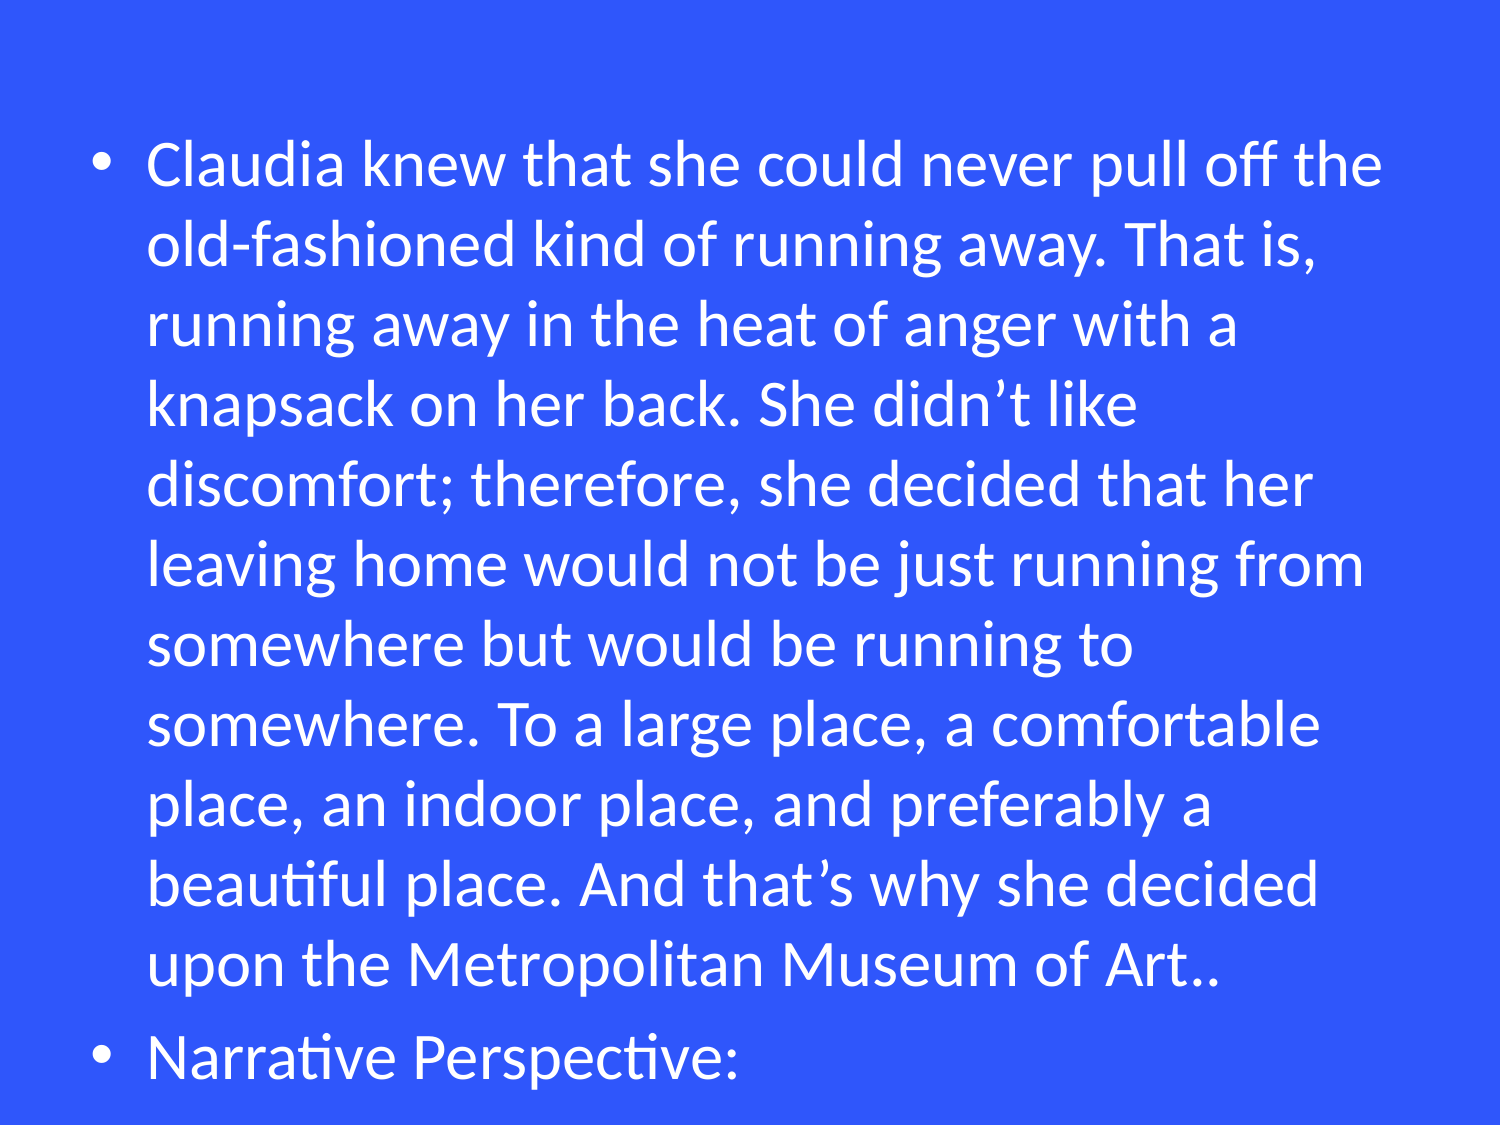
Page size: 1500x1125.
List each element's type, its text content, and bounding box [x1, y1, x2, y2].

title Answer 1 – 20 [1220, 860, 1247, 906]
title Answer 1 – 20 [184, 874, 211, 906]
title Answer 1 – 20 [303, 944, 321, 986]
title Answer 1 – 20 [226, 1047, 242, 1078]
title Answer 1 – 20 [186, 954, 213, 996]
title Answer 1 – 20 [217, 874, 241, 906]
title Answer 1 – 20 [763, 874, 787, 906]
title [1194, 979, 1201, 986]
title Answer 1 – 20 [655, 860, 682, 906]
title Answer 1 – 20 [793, 864, 811, 906]
title Answer 1 – 20 [409, 874, 436, 916]
title Answer 1 – 20 [251, 875, 276, 906]
title Answer 1 – 20 [249, 1047, 265, 1078]
title Answer 1 – 20 [999, 874, 1019, 906]
title Answer 1 – 20 [871, 875, 915, 905]
list Claudia knew that she could never pull off the old-fashioned kind of running away. That is, running away in the heat of anger with a knapsack on her back. She didn’t like discomfort; therefore, she decided that her leaving home would not be just running from somewhere but would be running to somewhere. To a large place, a comfortable place, an indoor place, and preferably a beautiful place. And that’s why she decided upon the Metropolitan Museum of Art.. Narrative Perspective: [75, 112, 1425, 855]
title Answer 1 – 20 [151, 955, 176, 986]
title Answer 1 – 20 [625, 1037, 655, 1079]
title Answer 1 – 20 [532, 1047, 559, 1089]
title Answer 1 – 20 [448, 1047, 475, 1079]
title Answer 1 – 20 [1255, 874, 1282, 906]
title Answer 1 – 20 [662, 1048, 688, 1078]
title Answer 1 – 20 [256, 954, 281, 985]
title Answer 1 – 20 [517, 874, 544, 906]
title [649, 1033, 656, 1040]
title Answer 1 – 20 [701, 954, 725, 986]
title Answer 1 – 20 [151, 1037, 184, 1078]
title Answer 1 – 20 [466, 954, 493, 986]
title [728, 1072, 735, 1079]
title Answer 1 – 20 [343, 875, 368, 906]
title Answer 1 – 20 [730, 860, 755, 905]
title Answer 1 – 20 [1168, 944, 1186, 986]
title Answer 1 – 20 [622, 874, 647, 905]
title Answer 1 – 20 [565, 1047, 592, 1079]
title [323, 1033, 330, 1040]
title Answer 1 – 20 [328, 940, 353, 985]
title Answer 1 – 20 [544, 954, 573, 986]
title Answer 1 – 20 [971, 954, 1014, 985]
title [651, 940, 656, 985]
title Answer 1 – 20 [952, 875, 978, 916]
title Answer 1 – 20 [1107, 944, 1142, 985]
title Answer 1 – 20 [936, 955, 961, 986]
title Answer 1 – 20 [361, 954, 388, 986]
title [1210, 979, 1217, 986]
title Answer 1 – 20 [614, 954, 643, 986]
title Answer 1 – 20 [1070, 941, 1088, 985]
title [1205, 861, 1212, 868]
title Answer 1 – 20 [484, 1047, 500, 1078]
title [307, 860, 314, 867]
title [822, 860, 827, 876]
title Answer 1 – 20 [922, 860, 947, 905]
title Answer 1 – 20 [678, 944, 696, 986]
title Answer 1 – 20 [1060, 874, 1087, 906]
title Answer 1 – 20 [412, 944, 457, 985]
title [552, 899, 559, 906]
title Answer 1 – 20 [1108, 860, 1135, 906]
title Answer 1 – 20 [457, 874, 481, 906]
title Answer 1 – 20 [901, 954, 928, 986]
title Answer 1 – 20 [1143, 874, 1170, 906]
title Answer 1 – 20 [336, 1048, 362, 1078]
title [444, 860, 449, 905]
title Answer 1 – 20 [489, 874, 512, 906]
title Answer 1 – 20 [269, 1047, 293, 1079]
title Answer 1 – 20 [283, 864, 313, 906]
title Answer 1 – 20 [735, 954, 760, 985]
title Answer 1 – 20 [693, 1047, 720, 1079]
title Answer 1 – 20 [367, 1047, 394, 1079]
title Answer 1 – 20 [831, 874, 851, 906]
title Answer 1 – 20 [1037, 954, 1066, 986]
title Answer 1 – 20 [581, 954, 608, 996]
title Answer 1 – 20 [319, 861, 337, 905]
title Answer 1 – 20 [417, 1037, 444, 1078]
title Answer 1 – 20 [1288, 860, 1315, 906]
title Answer 1 – 20 [786, 944, 831, 985]
title Answer 1 – 20 [842, 955, 867, 986]
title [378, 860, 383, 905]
title Answer 1 – 20 [598, 1047, 621, 1079]
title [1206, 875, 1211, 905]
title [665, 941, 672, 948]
title Answer 1 – 20 [704, 864, 722, 906]
title Answer 1 – 20 [1176, 874, 1199, 906]
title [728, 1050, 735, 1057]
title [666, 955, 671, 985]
title Answer 1 – 20 [299, 1037, 329, 1079]
title Answer 1 – 20 [151, 860, 178, 906]
title Answer 1 – 20 [498, 944, 516, 986]
title Answer 1 – 20 [219, 954, 248, 986]
title Answer 1 – 20 [504, 1047, 524, 1079]
title Answer 1 – 20 [1148, 954, 1164, 985]
title Answer 1 – 20 [523, 954, 539, 985]
title Answer 1 – 20 [192, 1047, 216, 1079]
title Answer 1 – 20 [1027, 860, 1052, 905]
title Answer 1 – 20 [581, 864, 616, 905]
title Answer 1 – 20 [875, 954, 895, 986]
